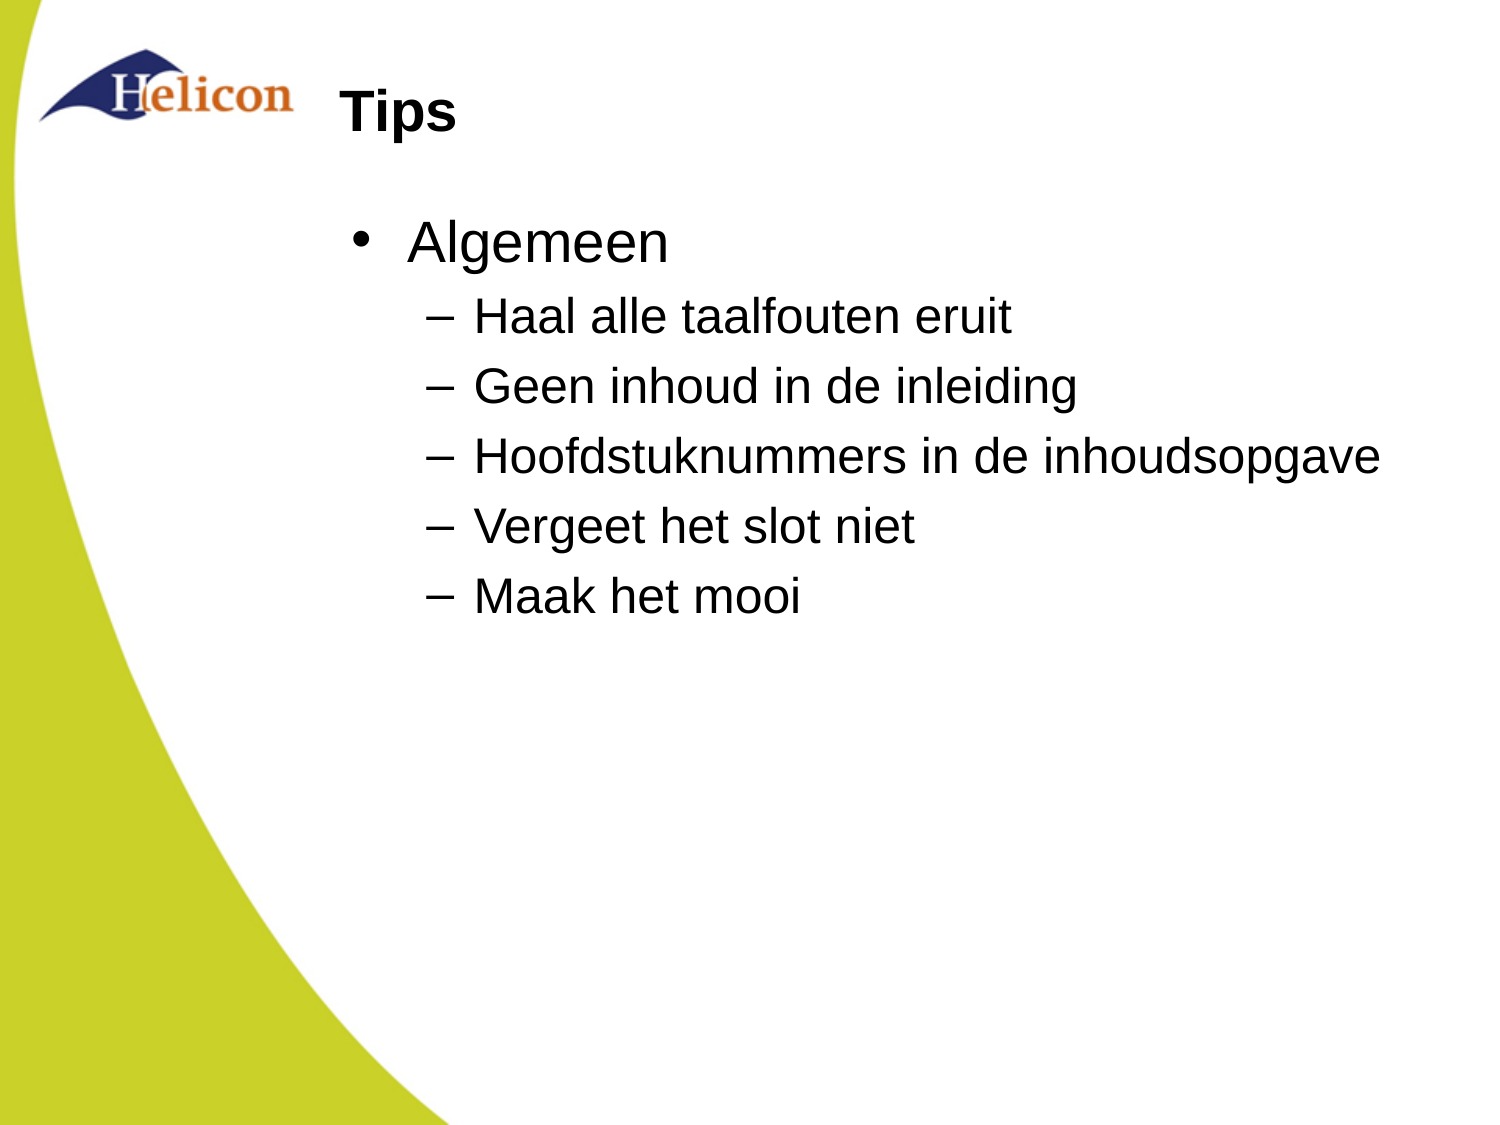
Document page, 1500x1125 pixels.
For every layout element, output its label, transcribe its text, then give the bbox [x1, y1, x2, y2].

title Tips [324, 54, 1415, 161]
list Algemeen Haal alle taalfouten eruit Geen inhoud in de inleiding Hoofdstuknummers in de inhoudsopgave Vergeet het slot niet Maak het mooi [336, 196, 1425, 1005]
picture [0, 0, 1500, 1125]
